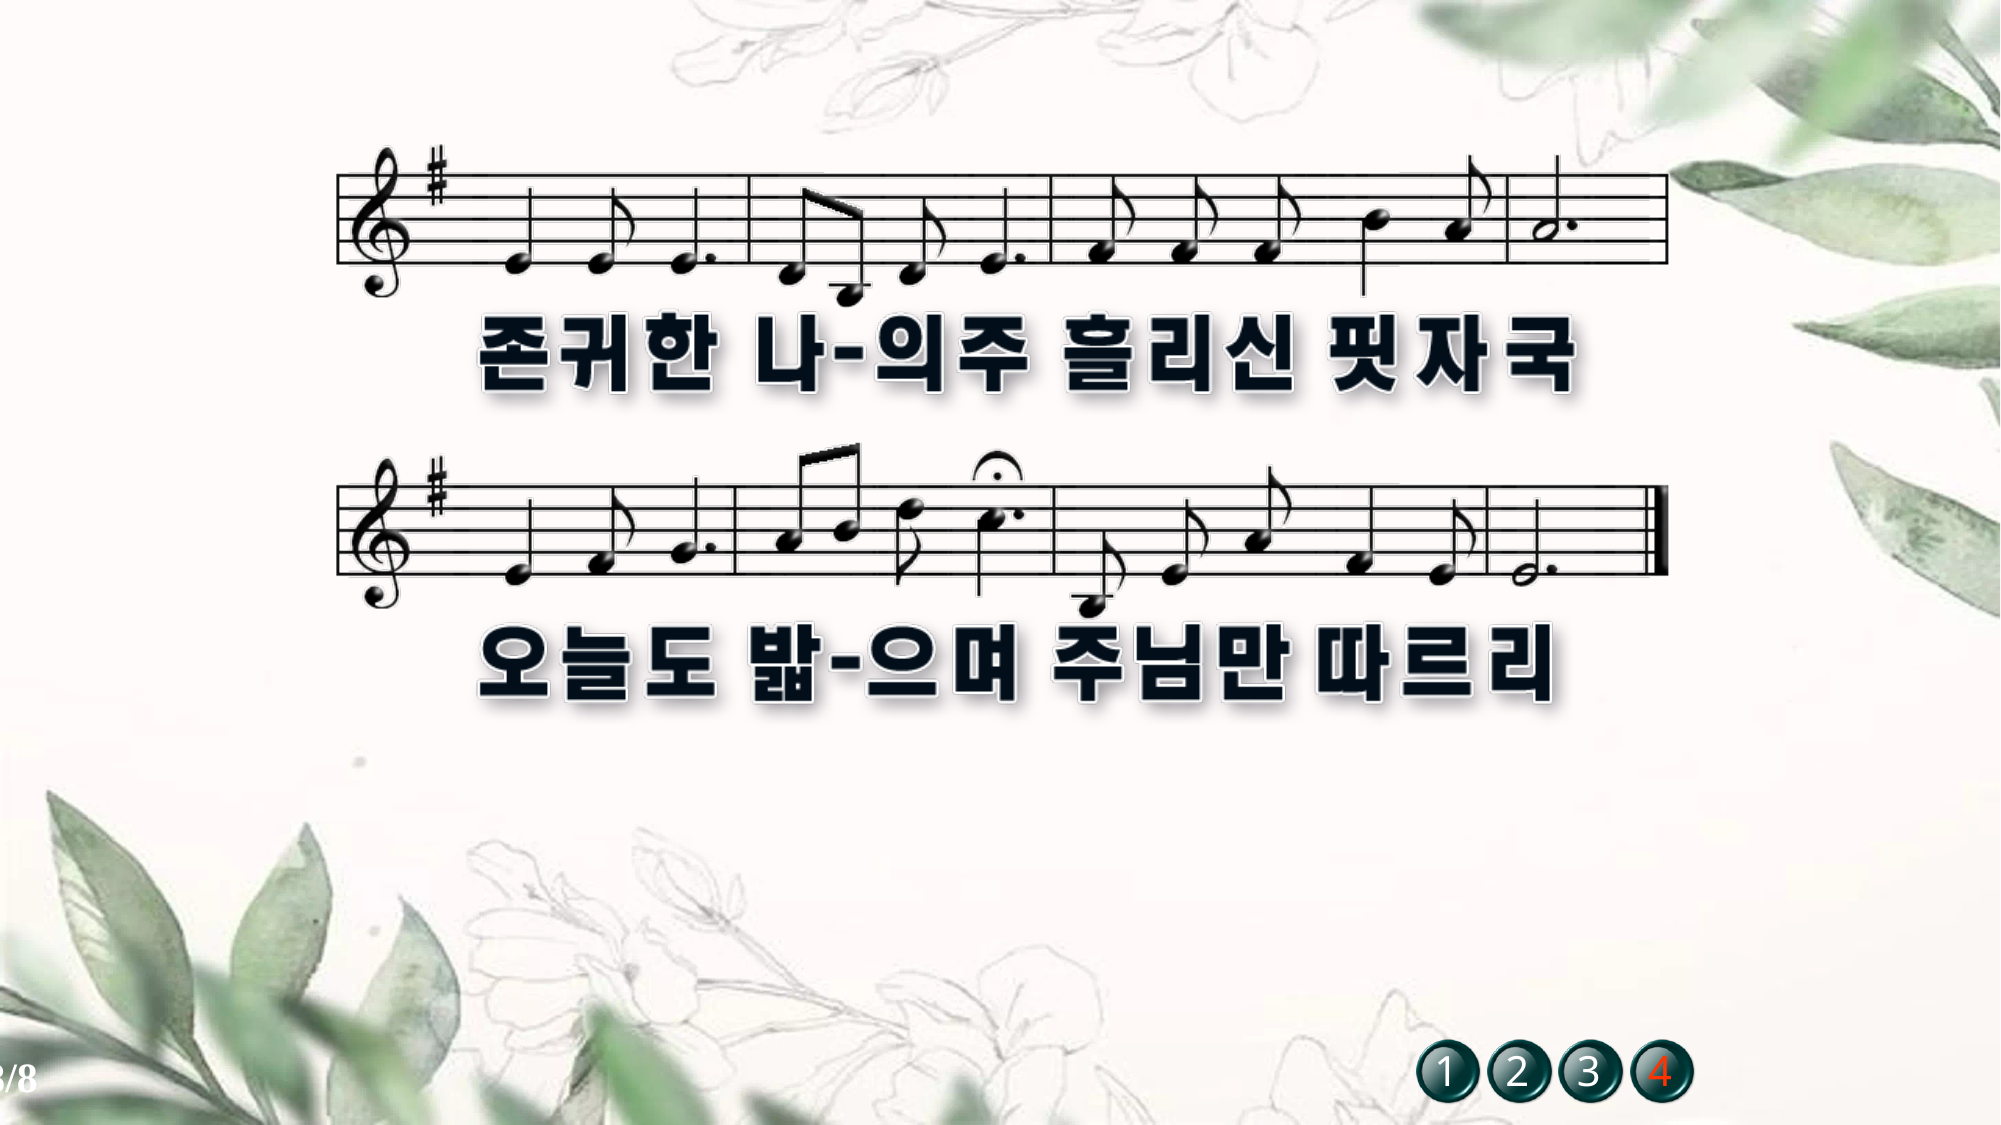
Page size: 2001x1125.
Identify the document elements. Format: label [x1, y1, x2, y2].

picture [0, 0, 2001, 1125]
text_box [1413, 1035, 1484, 1106]
text_box [1555, 1035, 1626, 1106]
text_box [1627, 1035, 1697, 1106]
text_box [1484, 1035, 1555, 1106]
